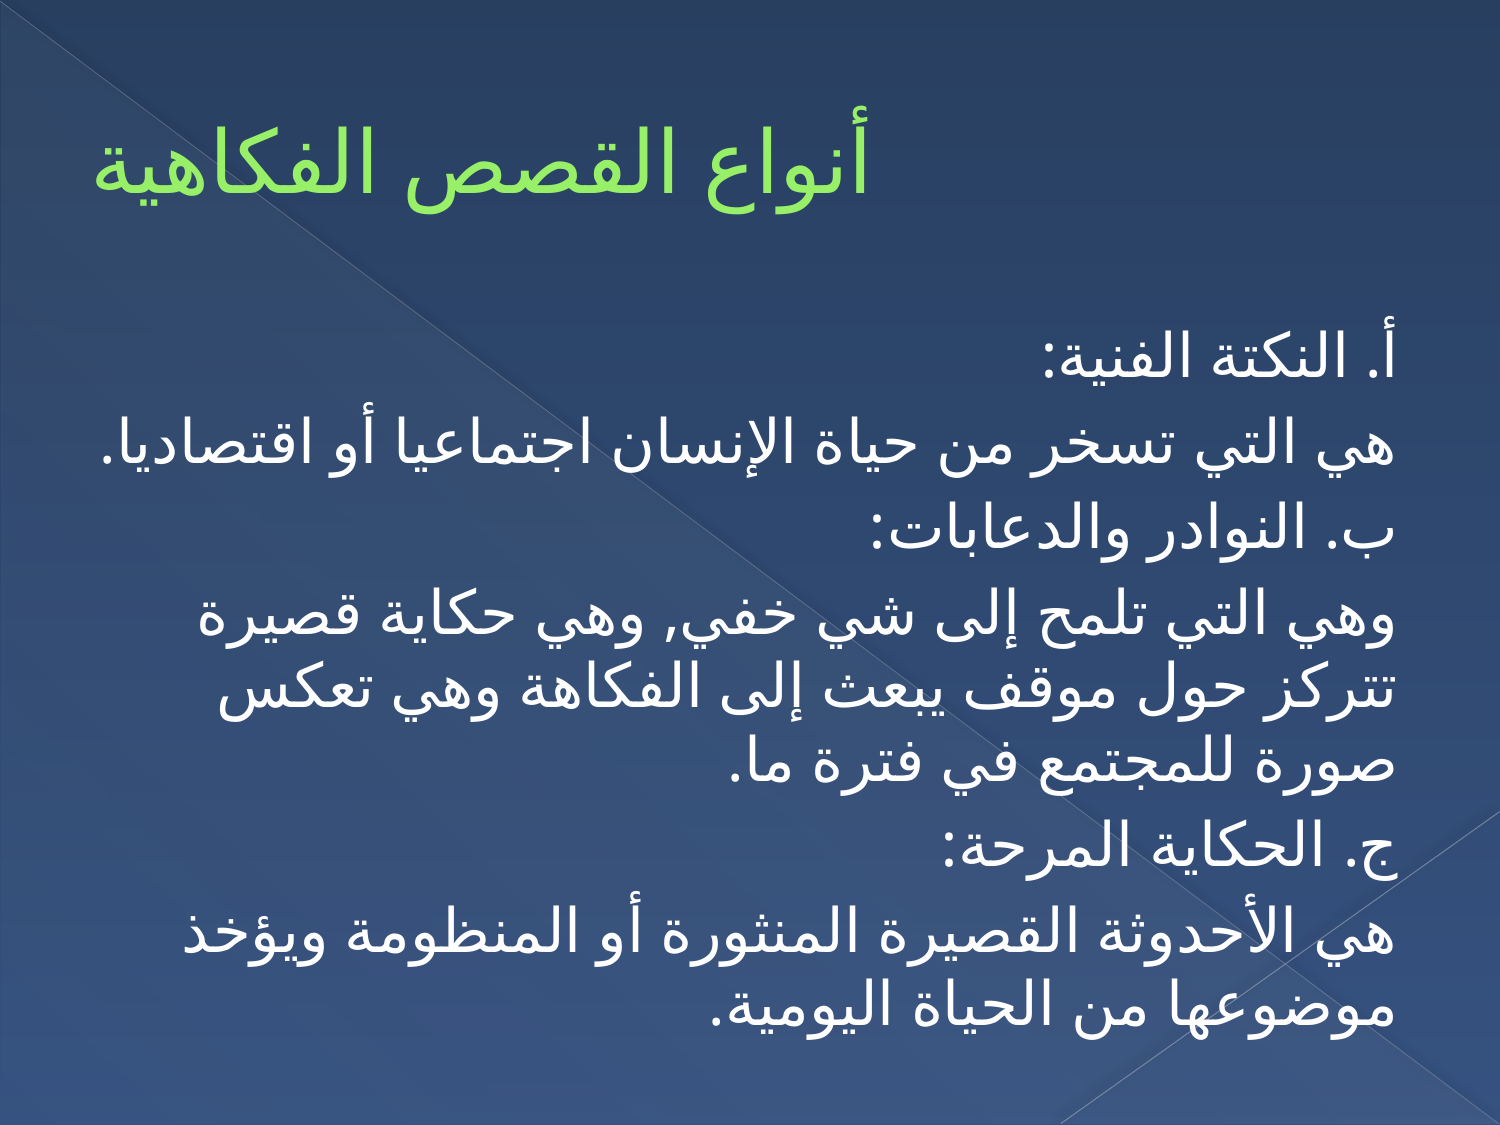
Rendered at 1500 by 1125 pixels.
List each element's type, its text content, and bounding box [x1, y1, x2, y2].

title أنواع القصص الفكاهية [75, 43, 1425, 274]
list أ. النكتة الفنية: هي التي تسخر من حياة الإنسان اجتماعيا أو اقتصاديا. ب. النوادر والدعابات: وهي التي تلمح إلى شي خفي, وهي حكاية قصيرة تتركز حول موقف يبعث إلى الفكاهة وهي تعكس صورة للمجتمع في فترة ما. ج. الحكاية المرحة: هي الأحدوثة القصيرة المنثورة أو المنظومة ويؤخذ موضوعها من الحياة اليومية. [75, 308, 1425, 1059]
